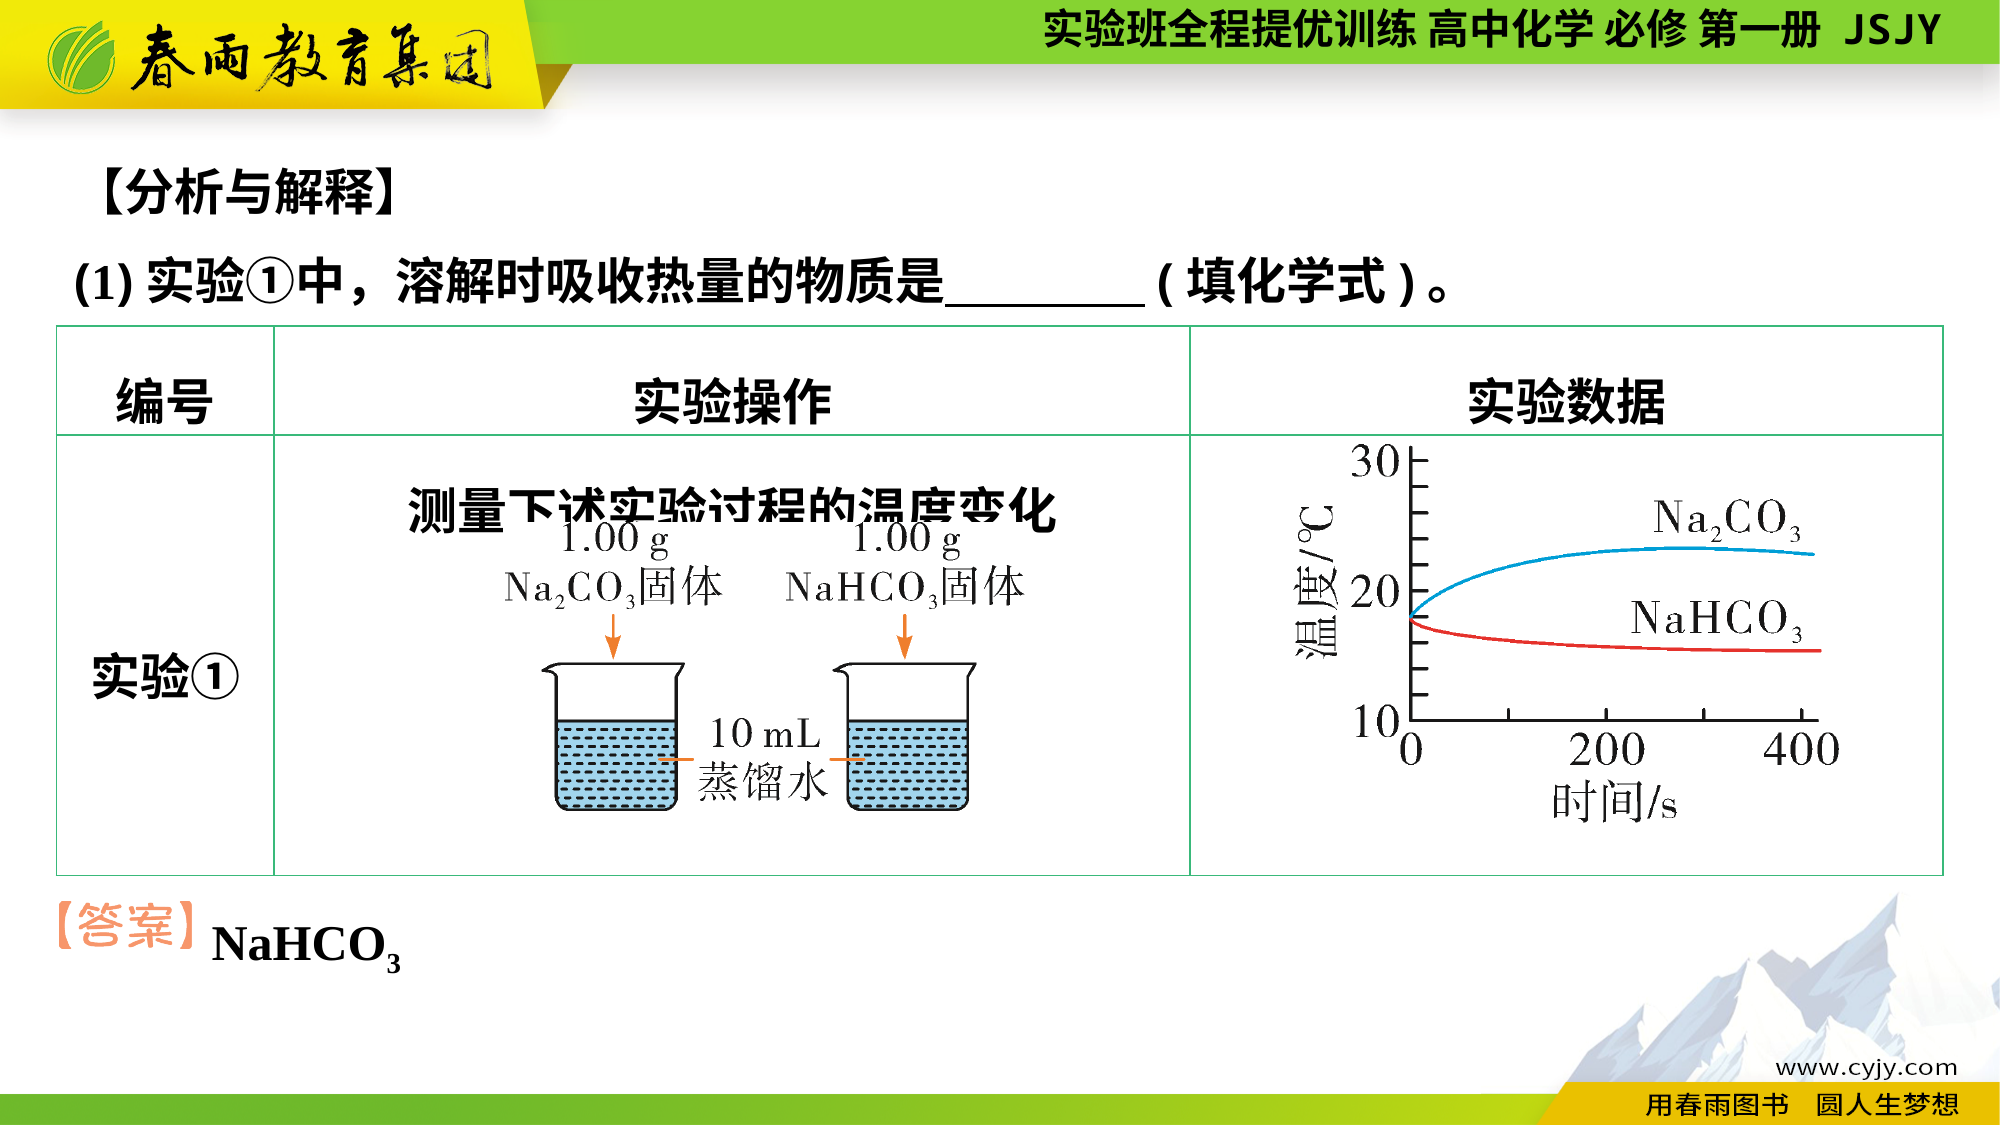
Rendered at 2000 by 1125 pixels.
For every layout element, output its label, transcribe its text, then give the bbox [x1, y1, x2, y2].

table_header 编号 [57, 327, 273, 434]
table_cell [1191, 436, 1942, 868]
list 【分析与解释】 (1)实验①中，溶解时吸收热量的物质是 (填化学式)。 [59, 122, 1944, 308]
picture [0, 0, 2000, 1125]
table_header 实验操作 [275, 327, 1189, 434]
table_cell 实验① [57, 436, 273, 875]
table_header 实验数据 [1191, 327, 1942, 434]
text_box NaHCO3 [59, 868, 1944, 987]
table_cell 测量下述实验过程的温度变化 [275, 436, 1189, 868]
